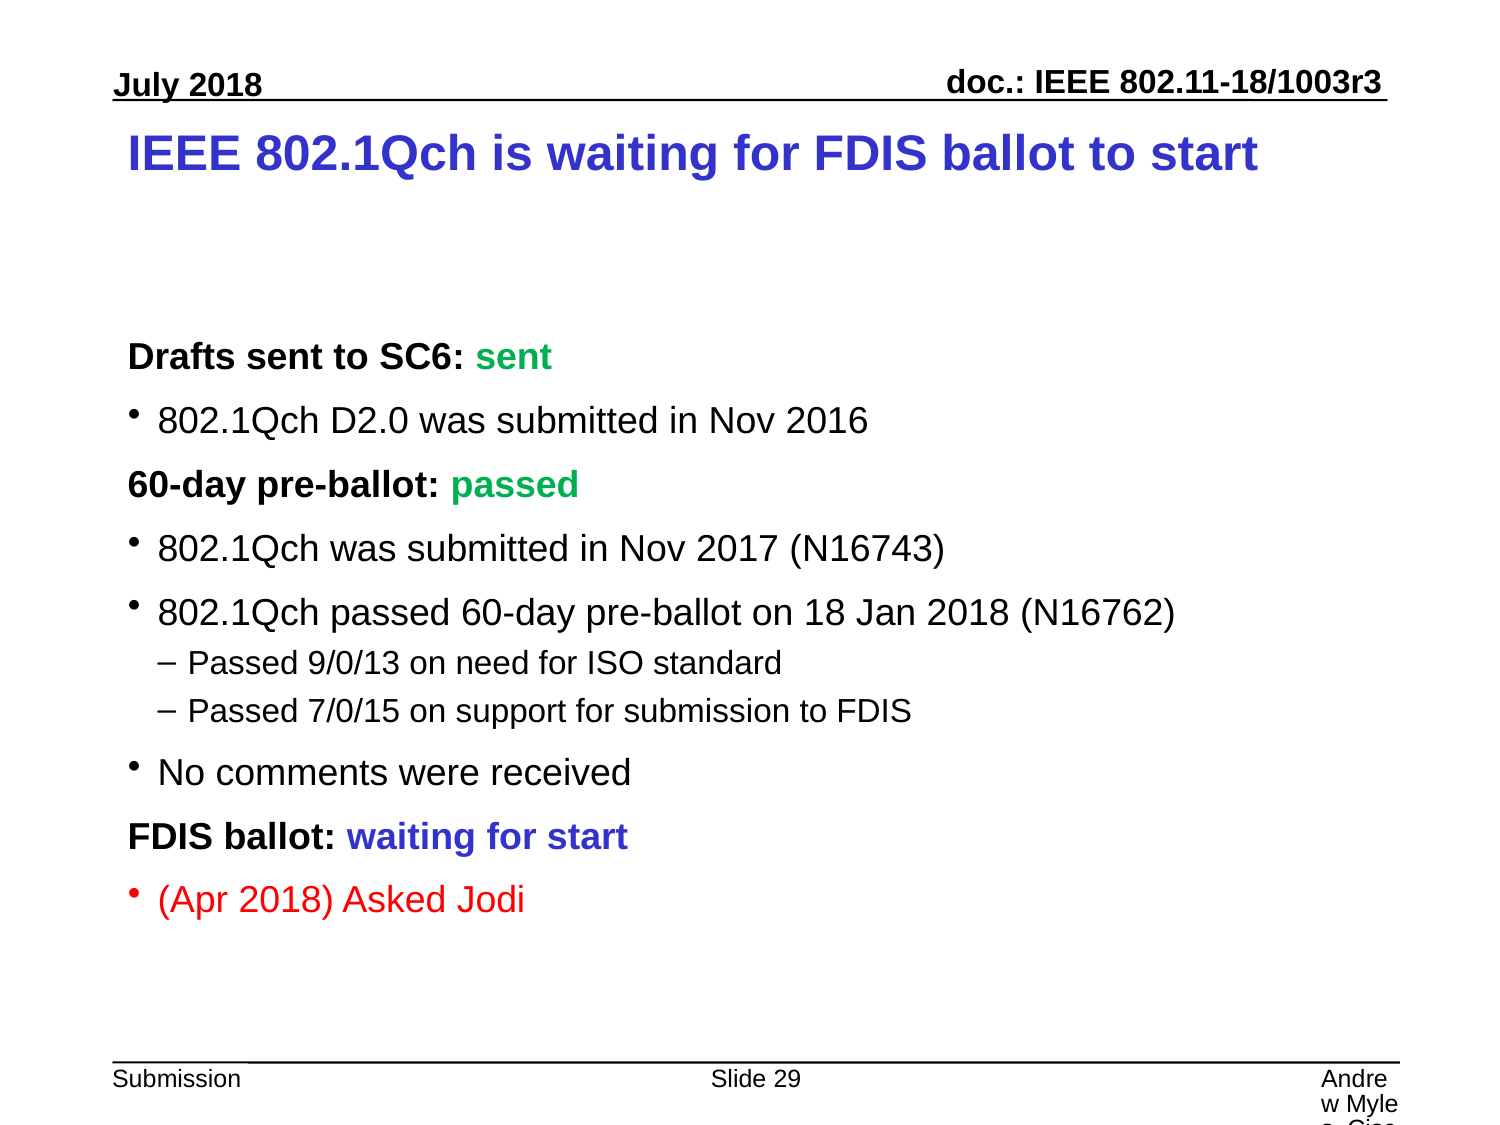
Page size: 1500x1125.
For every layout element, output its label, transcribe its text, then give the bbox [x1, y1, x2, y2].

footer Andrew Myles, Cisco [1320, 1061, 1402, 1093]
slide_number Slide 29 [709, 1061, 803, 1093]
list Drafts sent to SC6: sent 802.1Qch D2.0 was submitted in Nov 2016 60-day pre-ballot: passed 802.1Qch was submitted in Nov 2017 (N16743) 802.1Qch passed 60-day pre-ballot on 18 Jan 2018 (N16762) Passed 9/0/13 on need for ISO standard Passed 7/0/15 on support for submission to FDIS No comments were received FDIS ballot: waiting for start (Apr 2018) Asked Jodi [112, 324, 1388, 1000]
title IEEE 802.1Qch is waiting for FDIS ballot to start [112, 112, 1388, 288]
